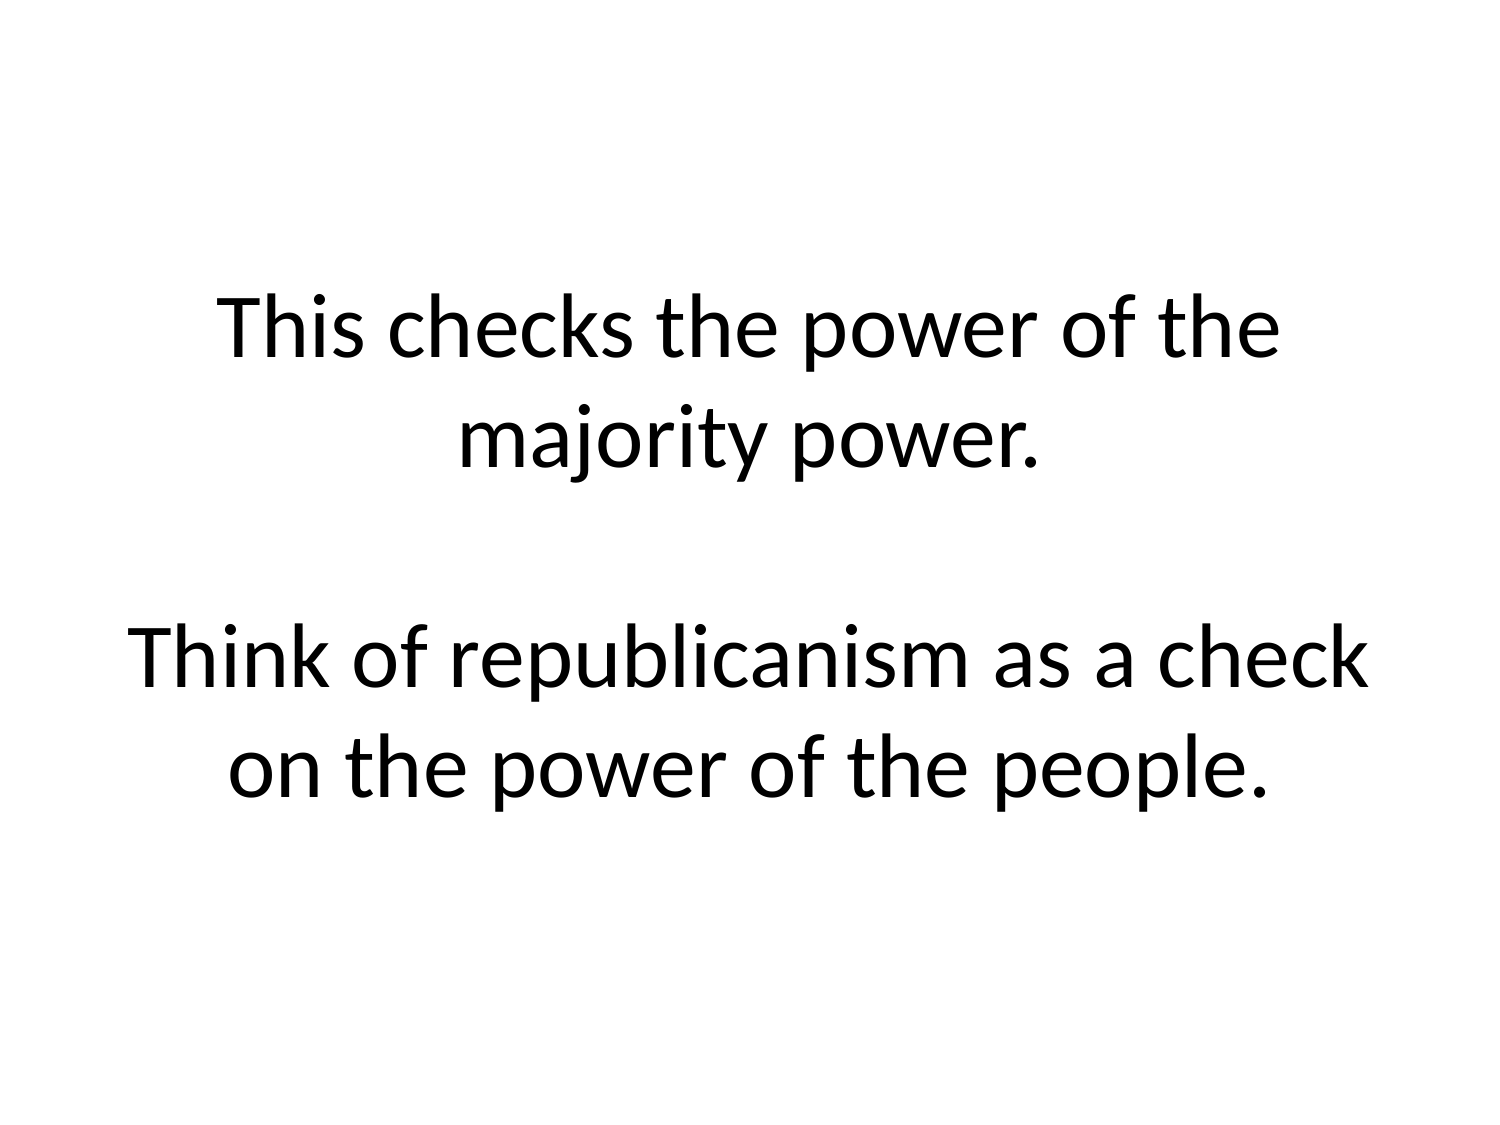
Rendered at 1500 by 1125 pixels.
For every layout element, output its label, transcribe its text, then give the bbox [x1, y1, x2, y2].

title This checks the power of the majority power. Think of republicanism as a check on the power of the people. [74, 44, 1426, 1038]
